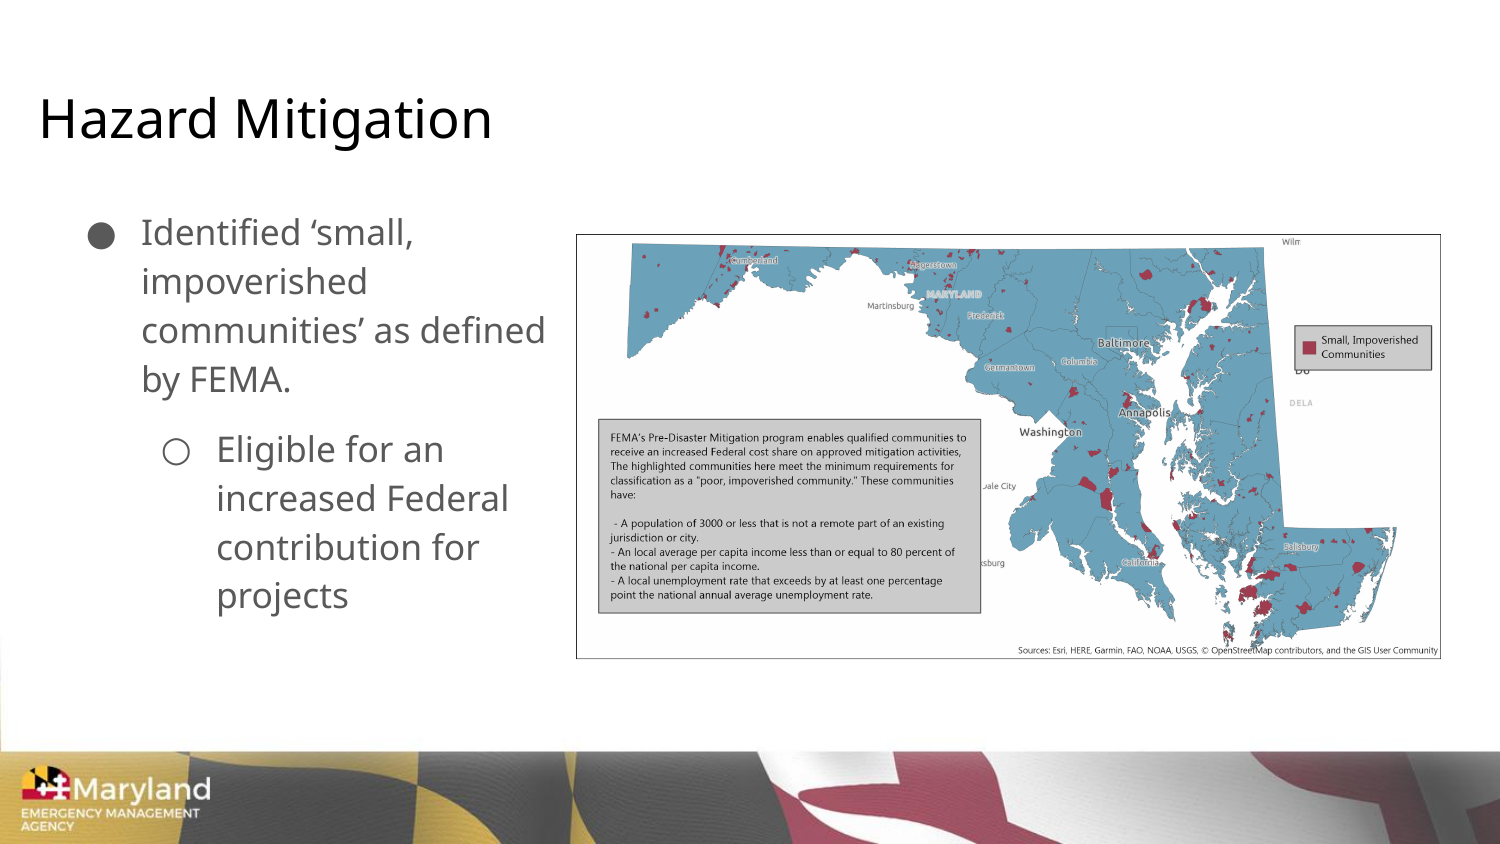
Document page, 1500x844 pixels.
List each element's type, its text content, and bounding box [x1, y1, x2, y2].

picture [0, 0, 1500, 844]
list Identified ‘small, impoverished communities’ as defined by FEMA. Eligible for an increased Federal contribution for projects [51, 189, 566, 750]
title Hazard Mitigation [23, 69, 1477, 164]
